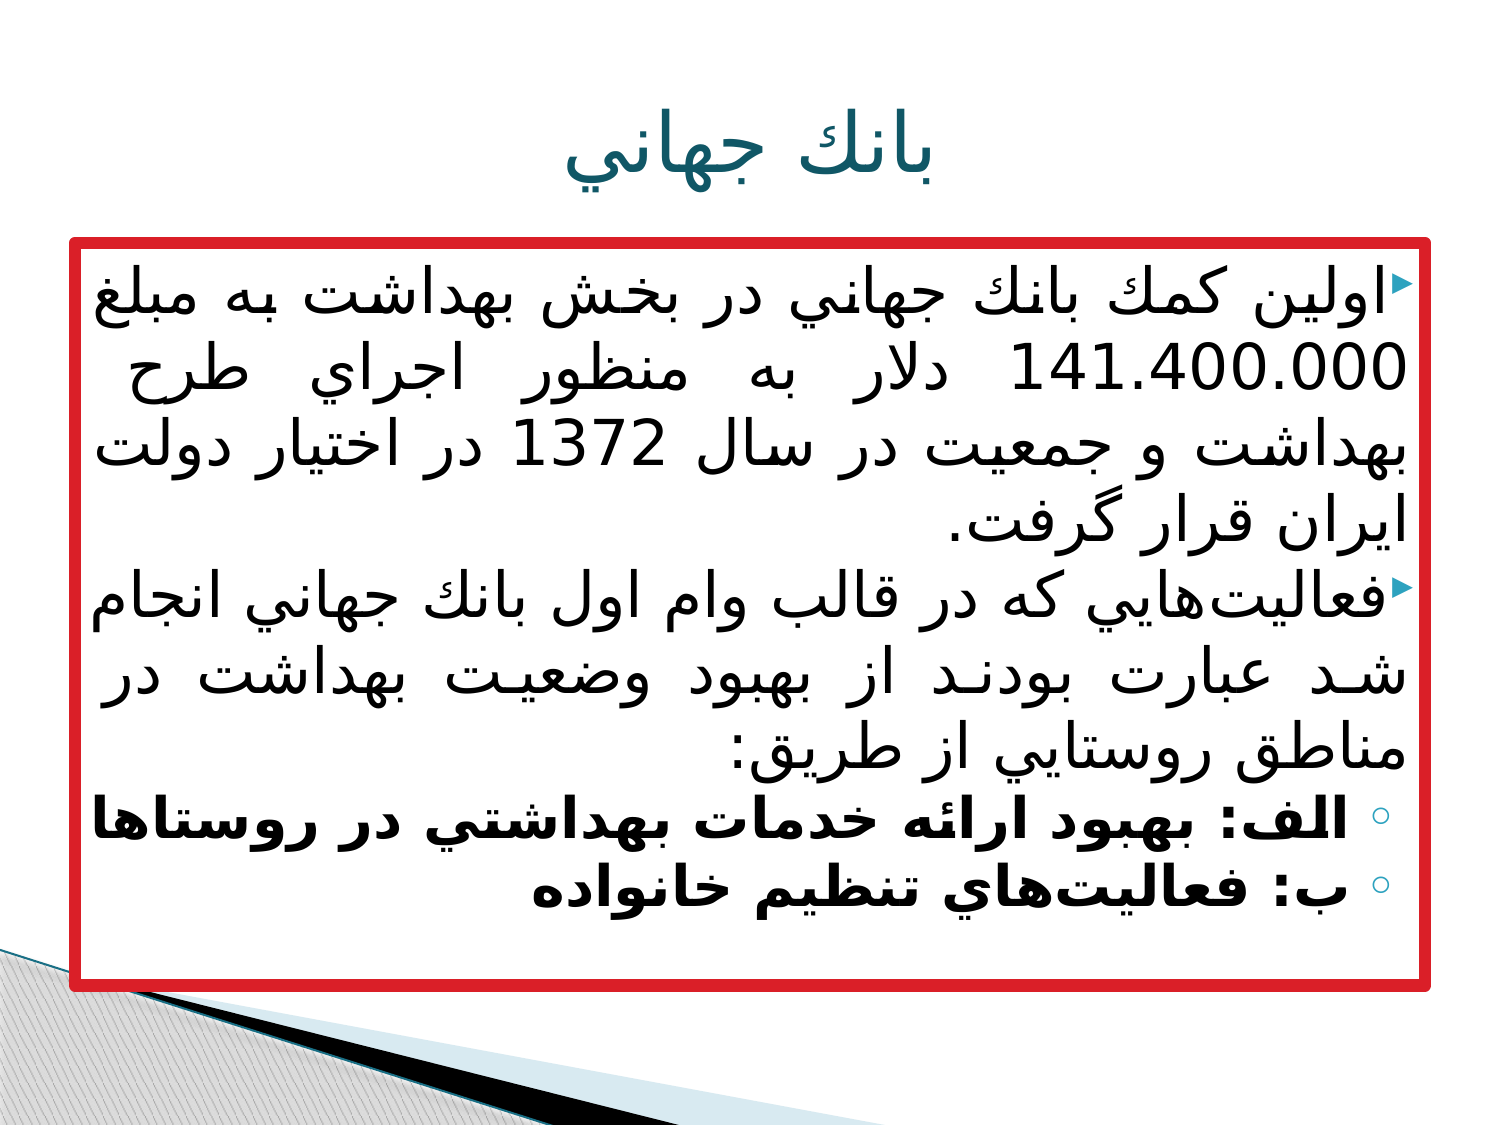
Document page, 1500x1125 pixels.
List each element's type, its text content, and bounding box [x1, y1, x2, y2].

title بانك جهاني [75, 45, 1425, 233]
list اولين كمك بانك جهاني در بخش بهداشت به مبلغ 141.400.000 دلار به منظور اجراي طرح بهداشت و جمعيت در سال 1372 در اختيار دولت ايران قرار گرفت. فعاليت‌هايي كه در قالب وام اول بانك جهاني انجام شد عبارت بودند از بهبود وضعيت بهداشت در مناطق روستايي از طريق: الف:‌ بهبود ارائه خدمات بهداشتي در روستاها ب: فعاليت‌هاي تنظيم خانواده [70, 238, 1429, 990]
